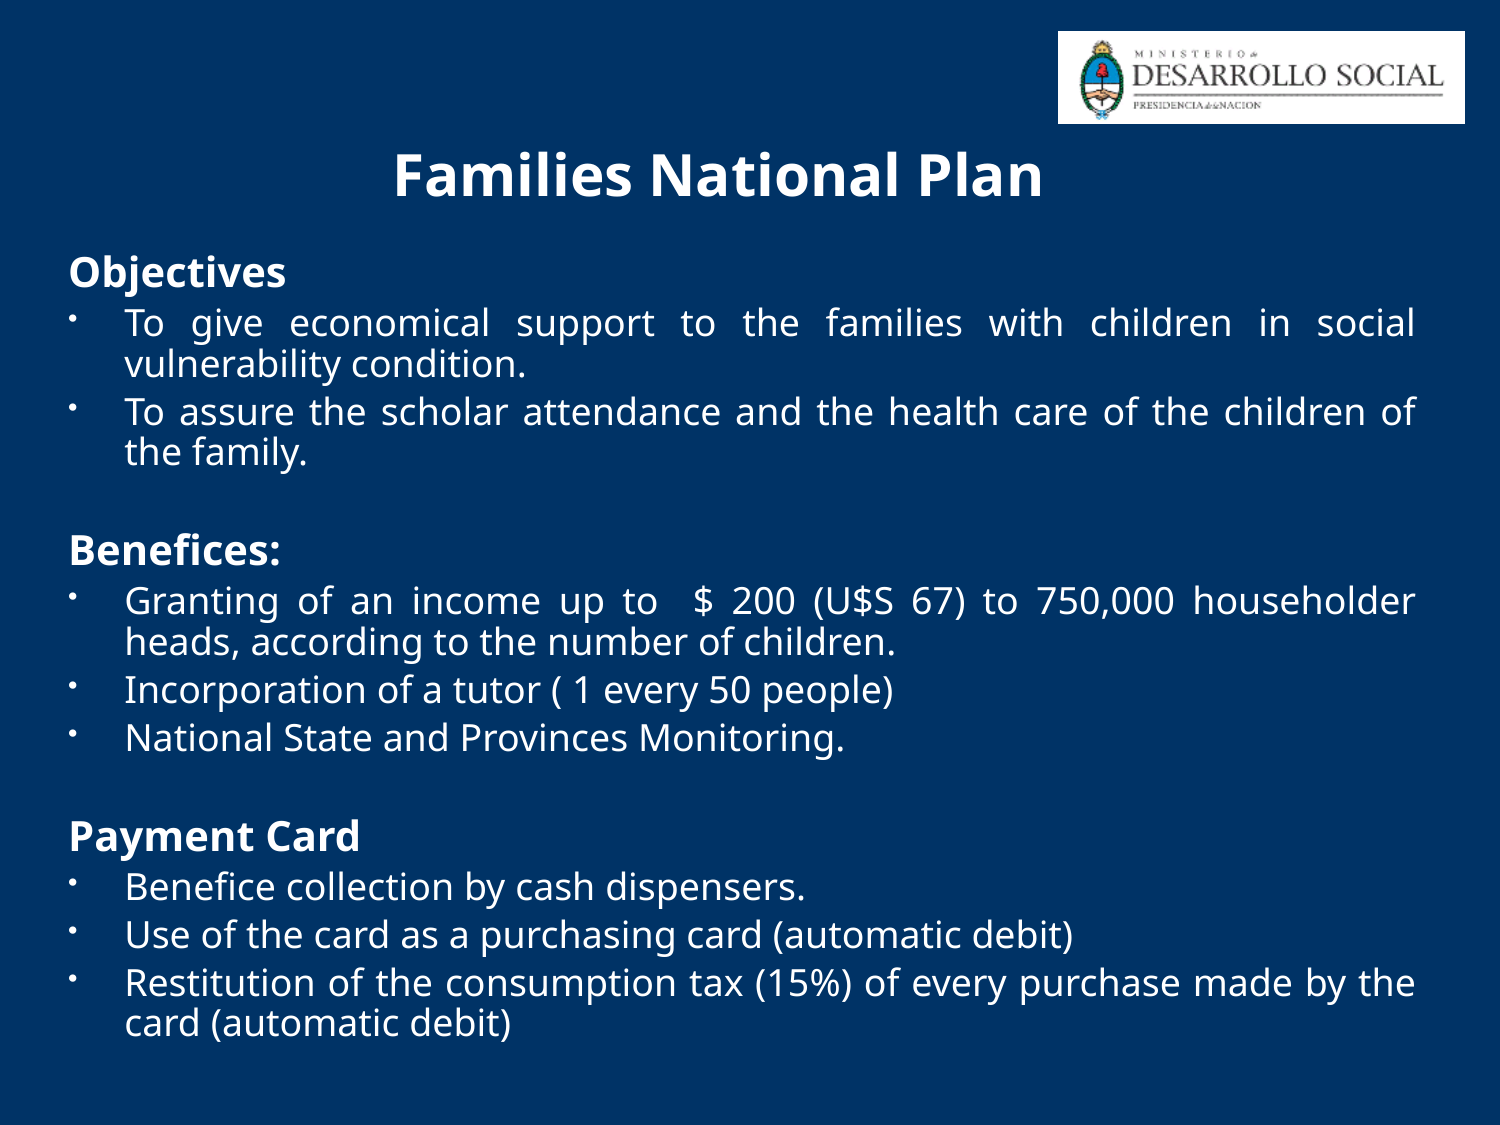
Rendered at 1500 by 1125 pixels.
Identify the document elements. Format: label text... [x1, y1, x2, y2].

title Families National Plan [88, 79, 1364, 243]
list Objectives To give economical support to the families with children in social vulnerability condition. To assure the scholar attendance and the health care of the children of the family. Benefices: Granting of an income up to $ 200 (U$S 67) to 750,000 householder heads, according to the number of children. Incorporation of a tutor ( 1 every 50 people) National State and Provinces Monitoring. Payment Card Benefice collection by cash dispensers. Use of the card as a purchasing card (automatic debit) Restitution of the consumption tax (15%) of every purchase made by the card (automatic debit) [52, 243, 1433, 977]
picture [1056, 29, 1467, 126]
